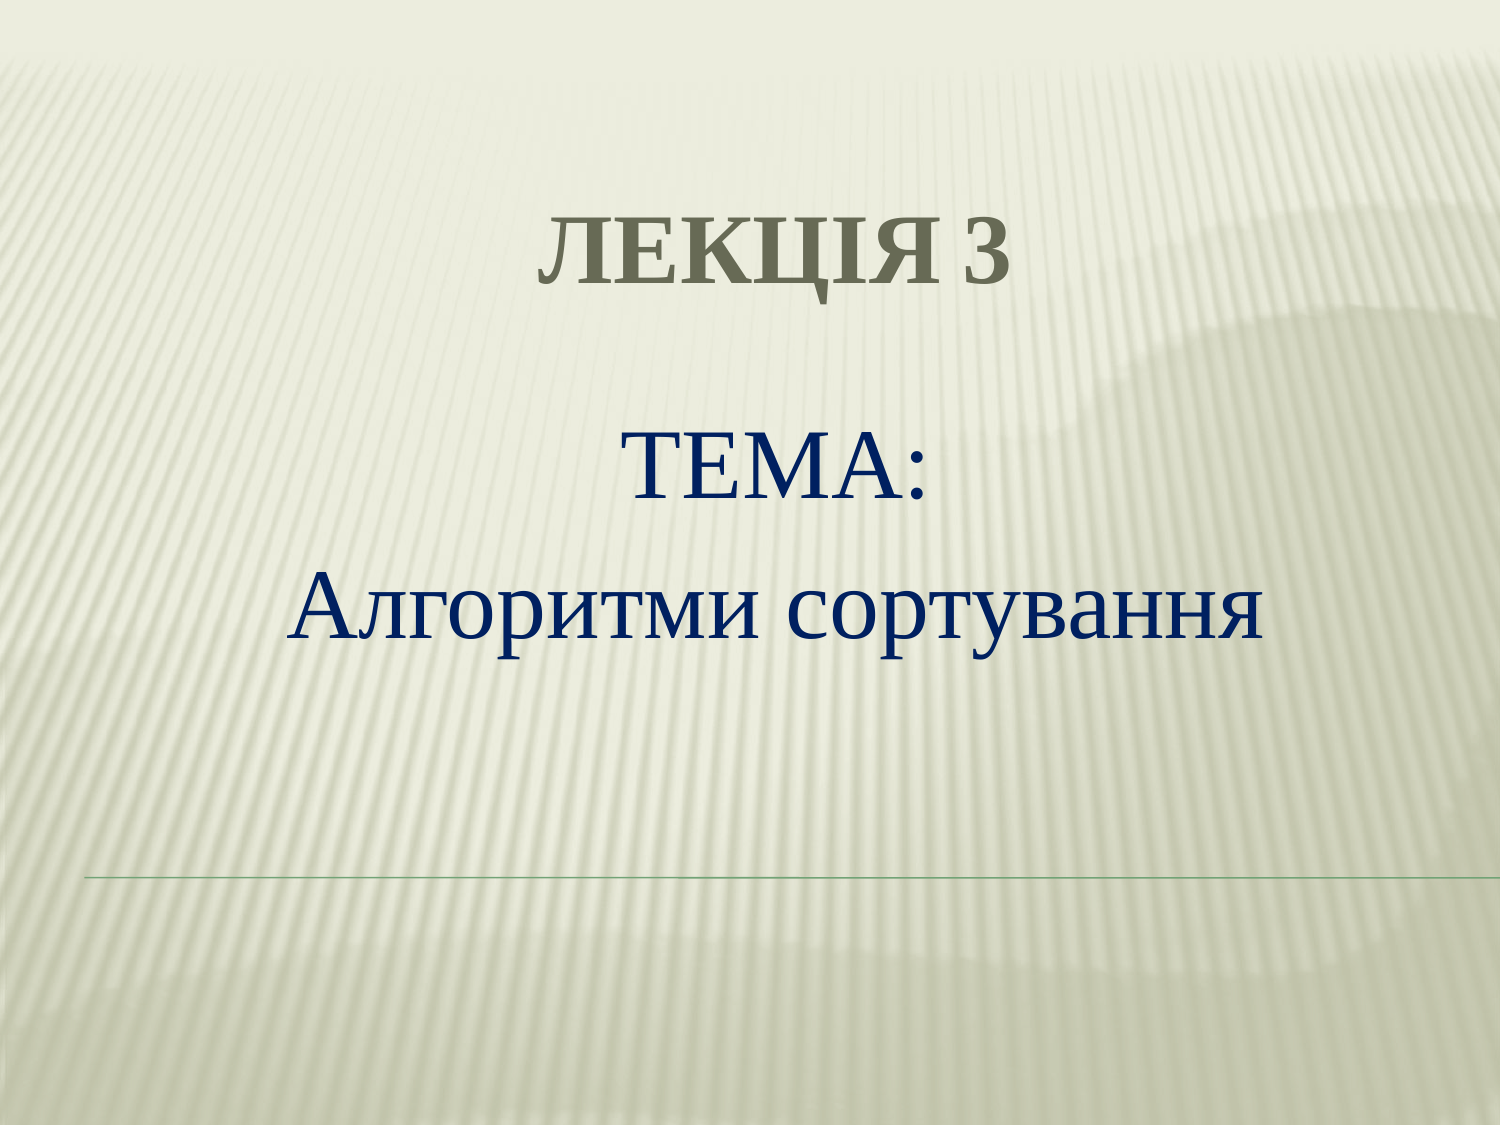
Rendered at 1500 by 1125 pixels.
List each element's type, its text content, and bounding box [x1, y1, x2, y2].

subtitle ТЕМА: Алгоритми сортування [82, 515, 1470, 666]
title ЛЕКЦІЯ 3 [82, 175, 1470, 377]
